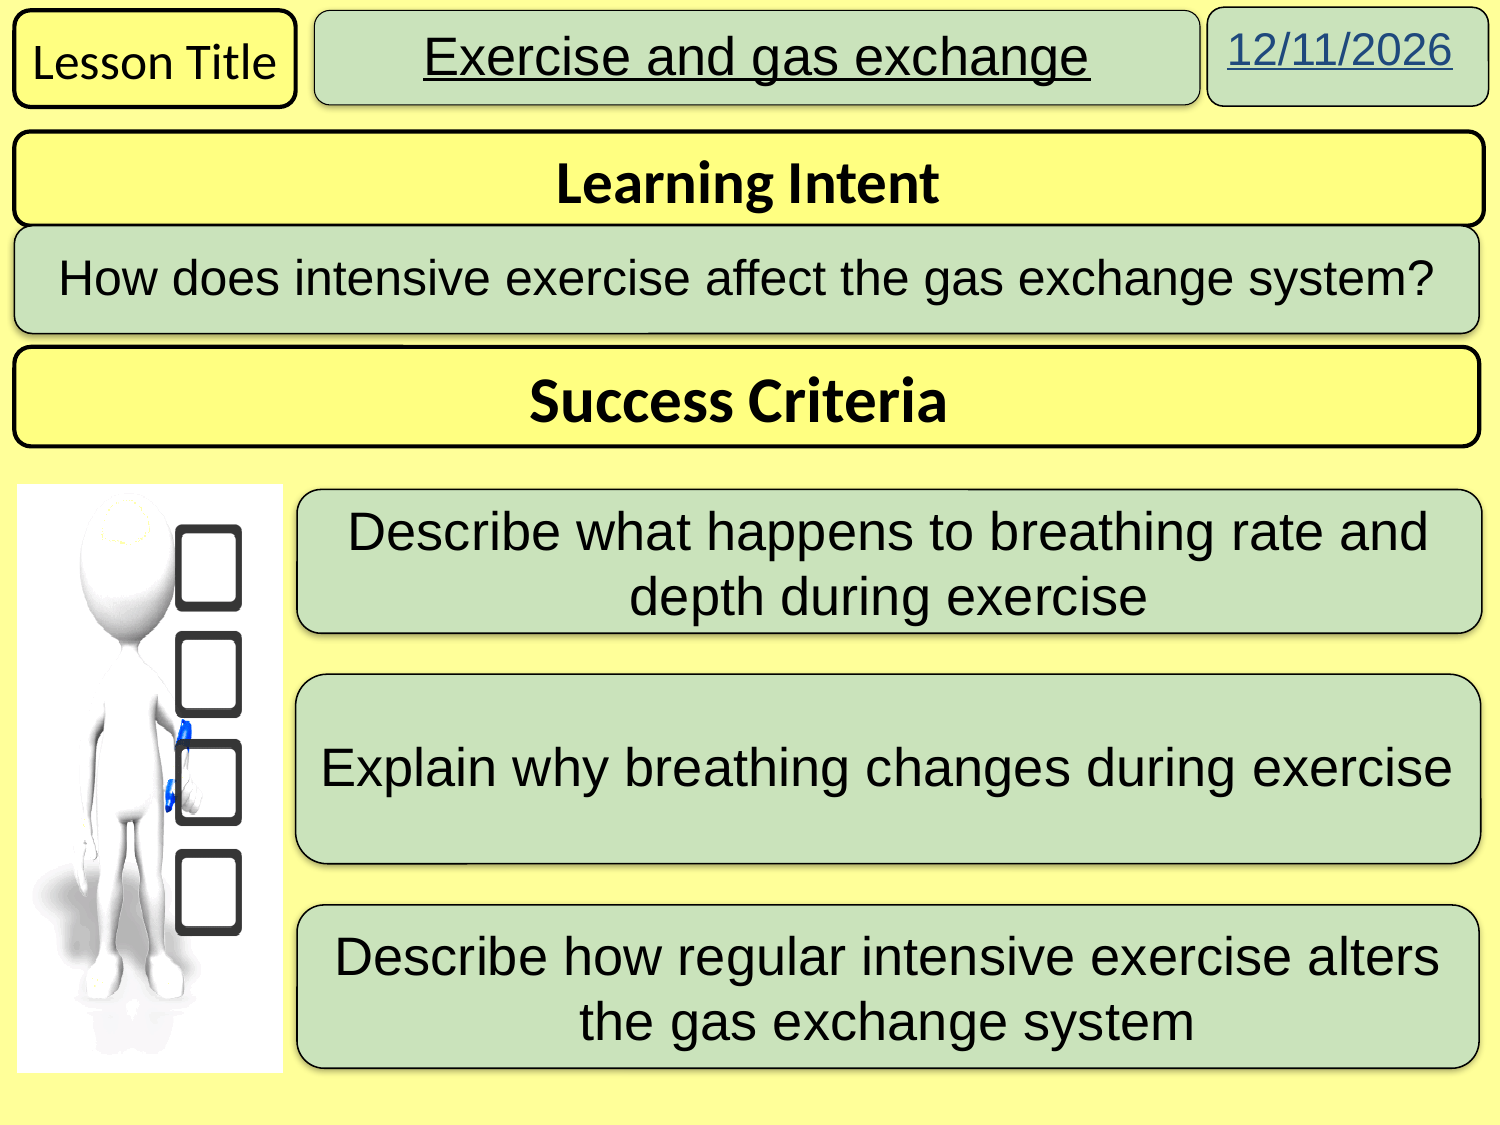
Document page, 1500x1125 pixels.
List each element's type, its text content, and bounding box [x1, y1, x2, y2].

text_box Describe how regular intensive exercise alters the gas exchange system [296, 904, 1480, 1070]
text_box Learning Intent [14, 131, 1484, 226]
text_box Explain why breathing changes during exercise [294, 673, 1482, 865]
text_box [19, 0, 57, 14]
text_box Exercise and gas exchange [313, 9, 1201, 106]
text_box Lesson Title [14, 10, 296, 107]
text_box [37, 1, 76, 10]
text_box How does intensive exercise affect the gas exchange system? [13, 224, 1480, 335]
text_box Success Criteria [14, 346, 1480, 447]
text_box [28, 378, 180, 478]
text_box Describe what happens to breathing rate and depth during exercise [296, 488, 1483, 635]
picture [17, 484, 283, 1073]
text_box 12/10/2020 [1207, 7, 1489, 107]
